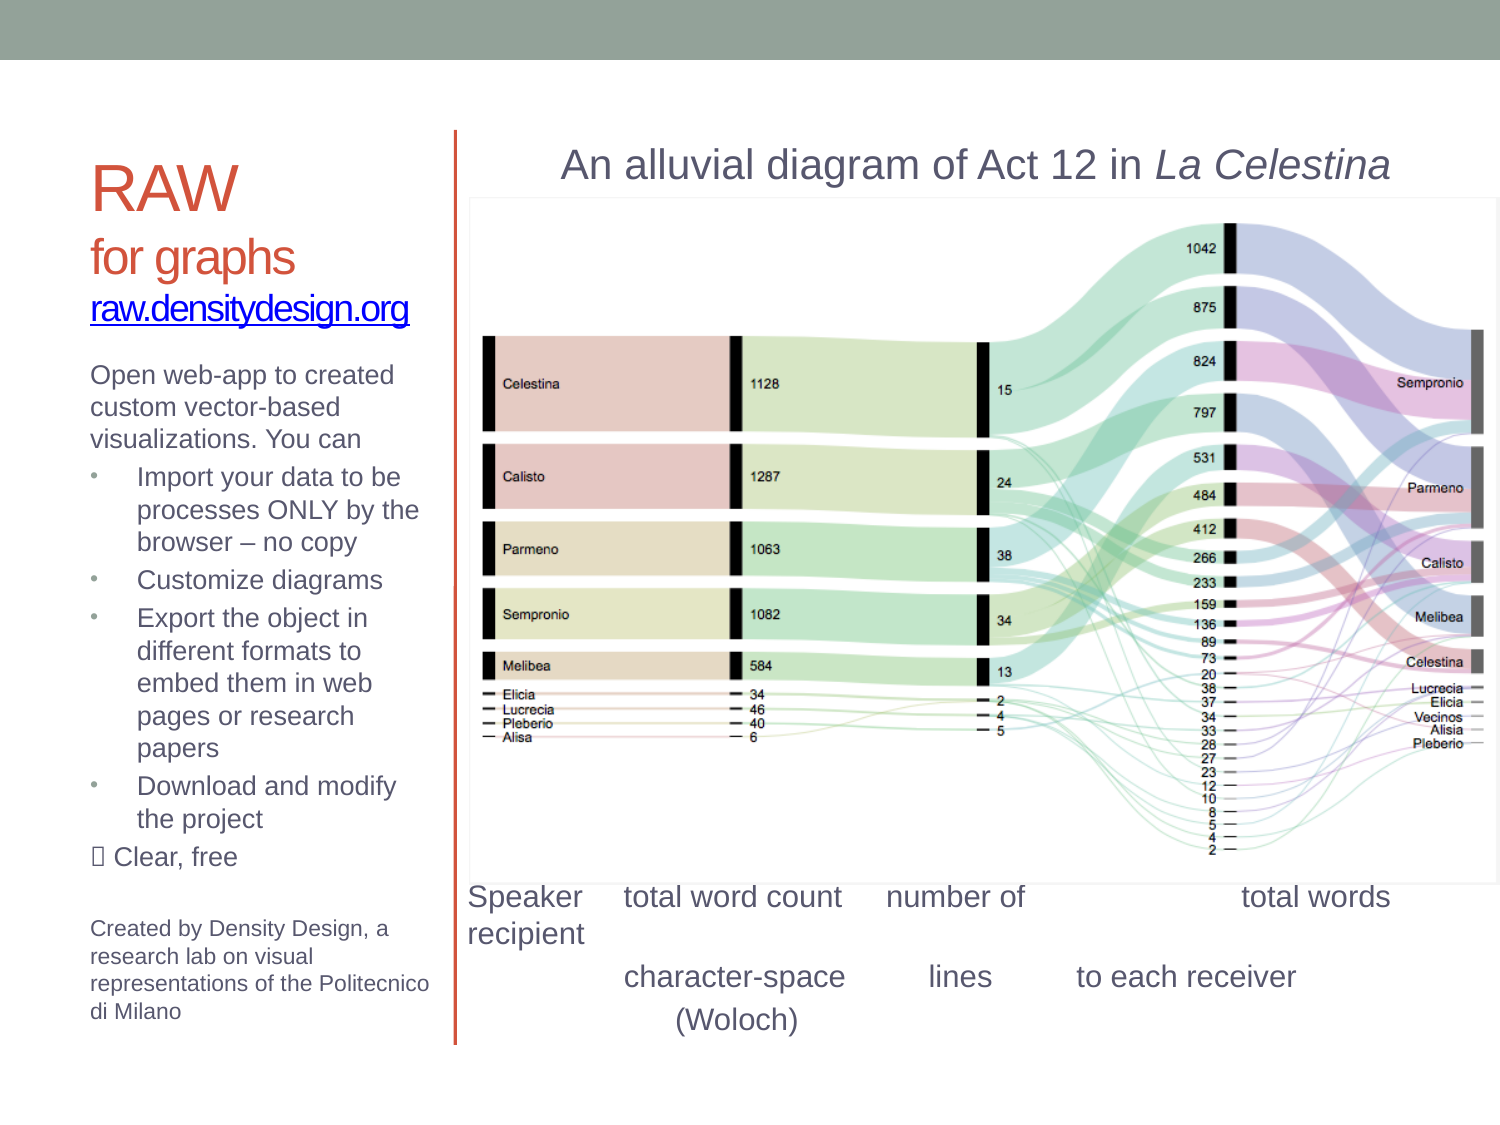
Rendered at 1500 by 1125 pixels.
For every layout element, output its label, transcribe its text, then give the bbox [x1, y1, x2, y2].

picture [469, 197, 1500, 885]
list An alluvial diagram of Act 12 in La Celestina Speaker total word count number of total words recipient character-space lines to each receiver (Woloch) [452, 129, 1500, 1046]
title RAW for graphs raw.densitydesign.org [75, 129, 426, 337]
list Open web-app to created custom vector-based visualizations. You can Import your data to be processes ONLY by the browser – no copy Customize diagrams Export the object in different formats to embed them in web pages or research papers Download and modify the project  Clear, free Created by Density Design, a research lab on visual representations of the Politecnico di Milano [75, 349, 453, 1046]
